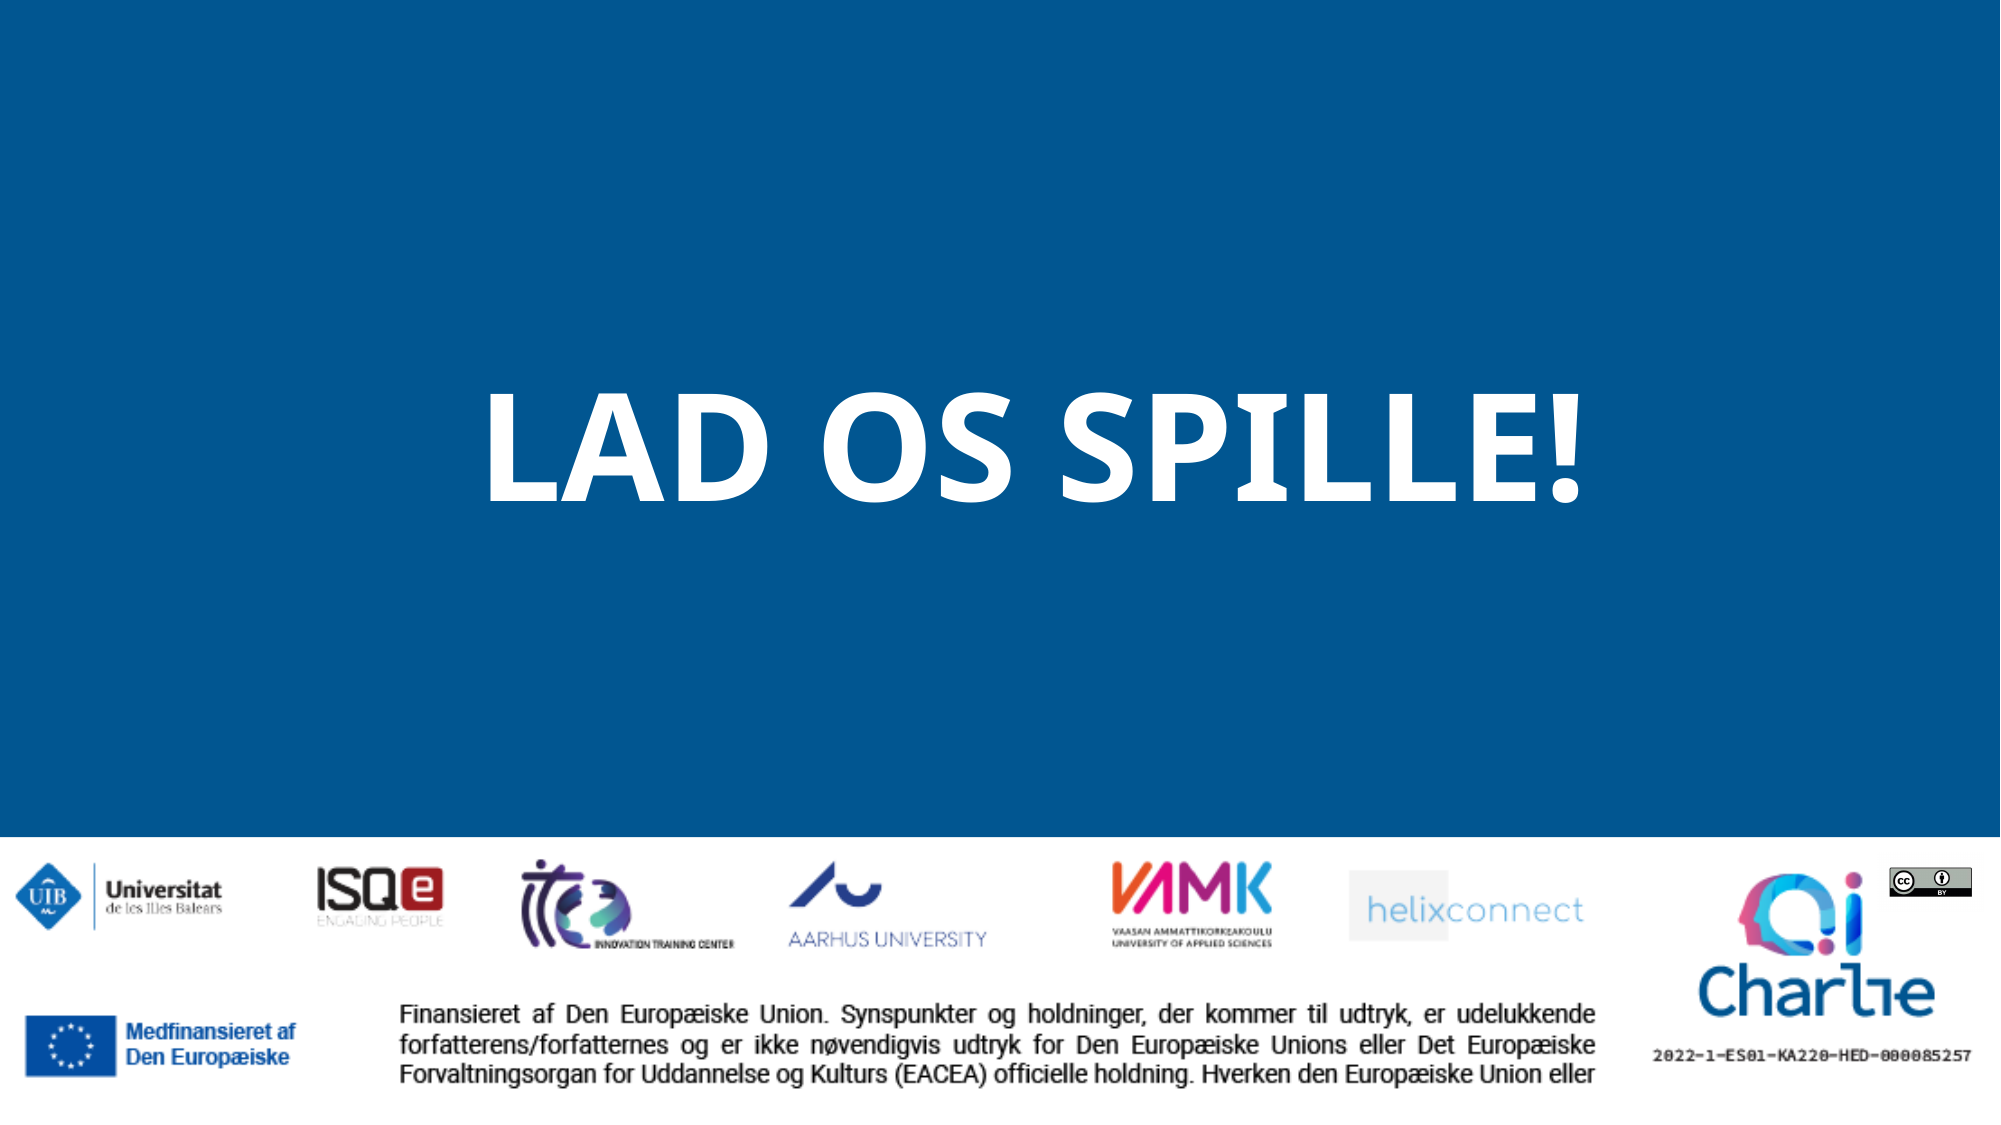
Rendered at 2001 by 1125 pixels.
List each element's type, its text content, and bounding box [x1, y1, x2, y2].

text_box [0, 0, 2000, 838]
picture [0, 838, 2000, 1116]
text_box LAD OS SPILLE! [460, 344, 1606, 540]
